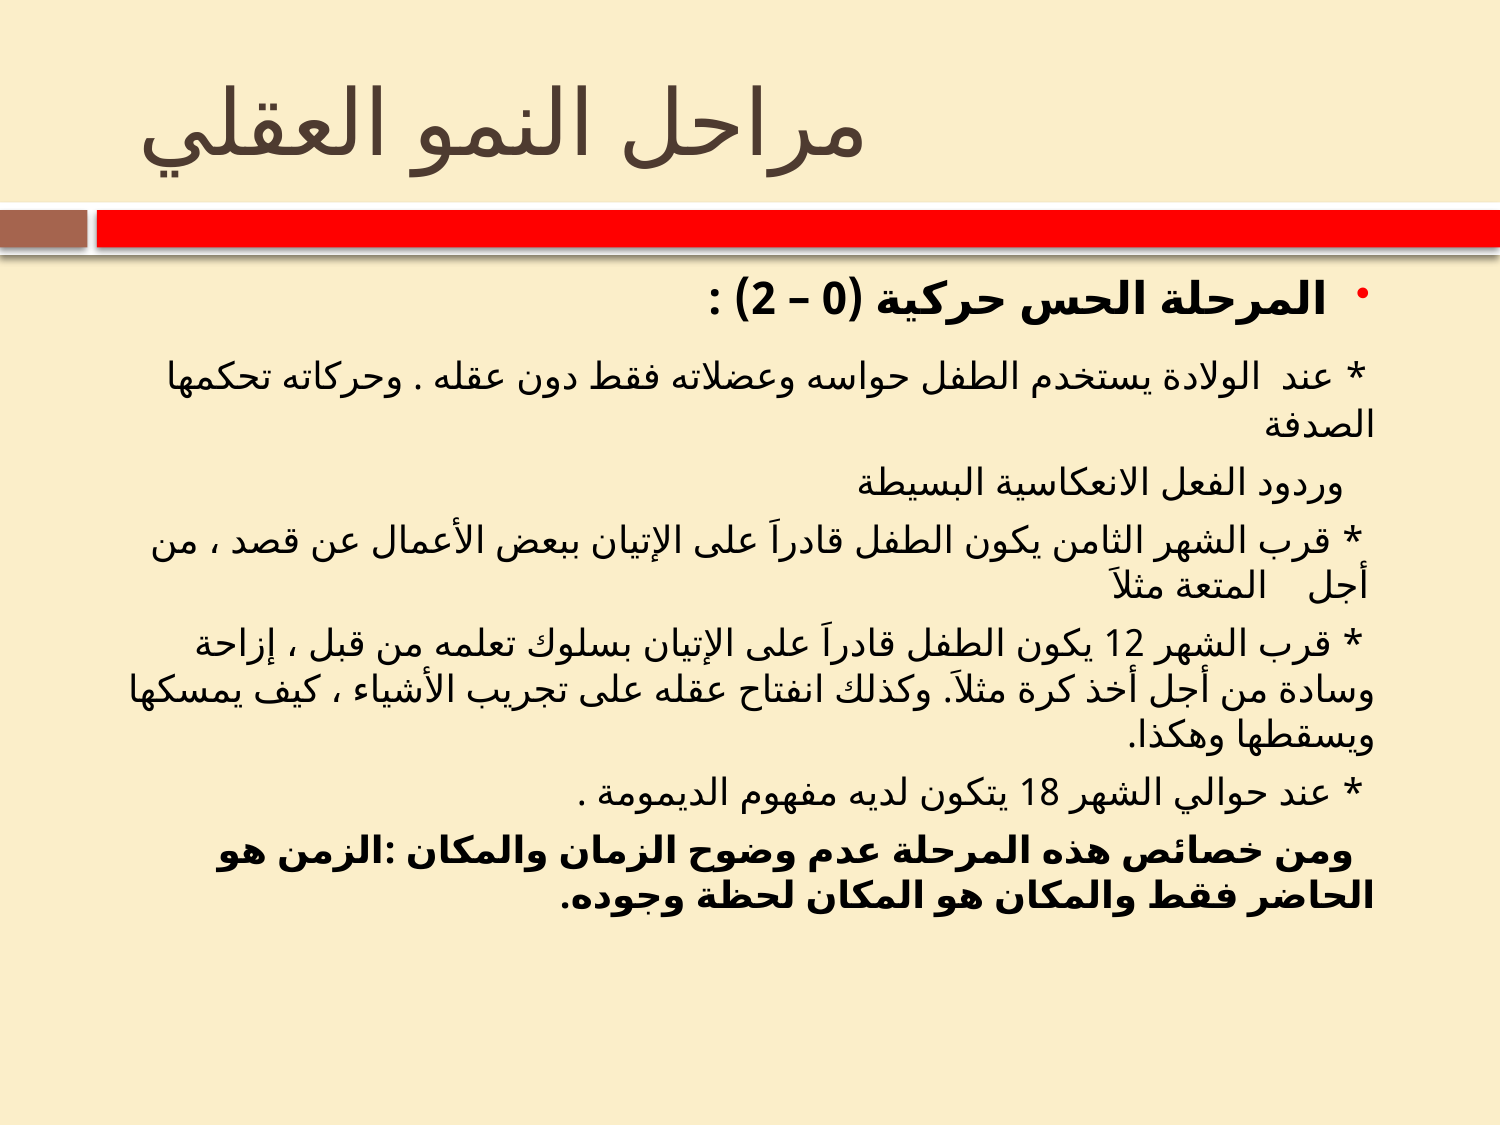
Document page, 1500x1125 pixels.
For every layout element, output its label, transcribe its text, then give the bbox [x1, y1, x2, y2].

title مراحل النمو العقلي [100, 37, 1438, 200]
list المرحلة الحس حركية (0 – 2) : * عند الولادة يستخدم الطفل حواسه وعضلاته فقط دون عقله . وحركاته تحكمها الصدفة وردود الفعل الانعكاسية البسيطة * قرب الشهر الثامن يكون الطفل قادراَ على الإتيان ببعض الأعمال عن قصد ، من أجل المتعة مثلاَ * قرب الشهر 12 يكون الطفل قادراَ على الإتيان بسلوك تعلمه من قبل ، إزاحة وسادة من أجل أخذ كرة مثلاَ. وكذلك انفتاح عقله على تجريب الأشياء ، كيف يمسكها ويسقطها وهكذا. * عند حوالي الشهر 18 يتكون لديه مفهوم الديمومة . ومن خصائص هذه المرحلة عدم وضوح الزمان والمكان :الزمن هو الحاضر فقط والمكان هو المكان لحظة وجوده. [100, 262, 1438, 1000]
